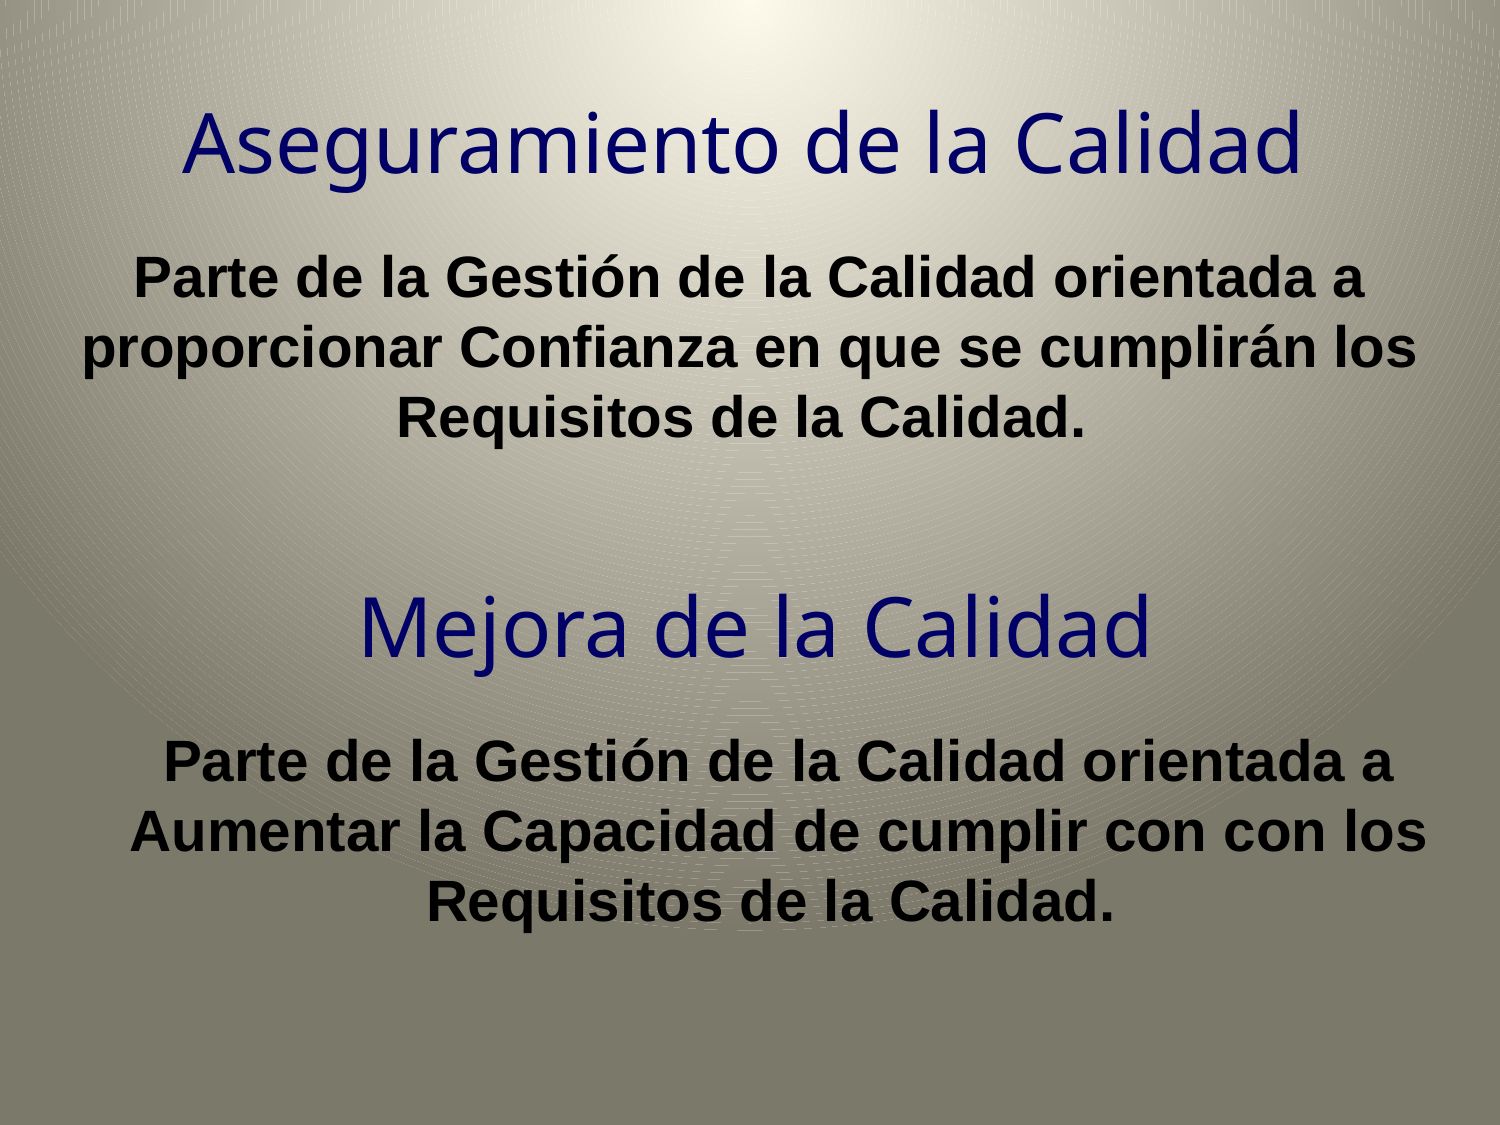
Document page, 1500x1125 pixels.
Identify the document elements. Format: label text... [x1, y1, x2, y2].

text_box Parte de la Gestión de la Calidad orientada a proporcionar Confianza en que se cumplirán los Requisitos de la Calidad. [29, 231, 1471, 502]
title Aseguramiento de la Calidad [29, 77, 1460, 203]
text_box Parte de la Gestión de la Calidad orientada a Aumentar la Capacidad de cumplir con con los Requisitos de la Calidad. [58, 716, 1500, 986]
text_box Mejora de la Calidad [41, 562, 1471, 687]
